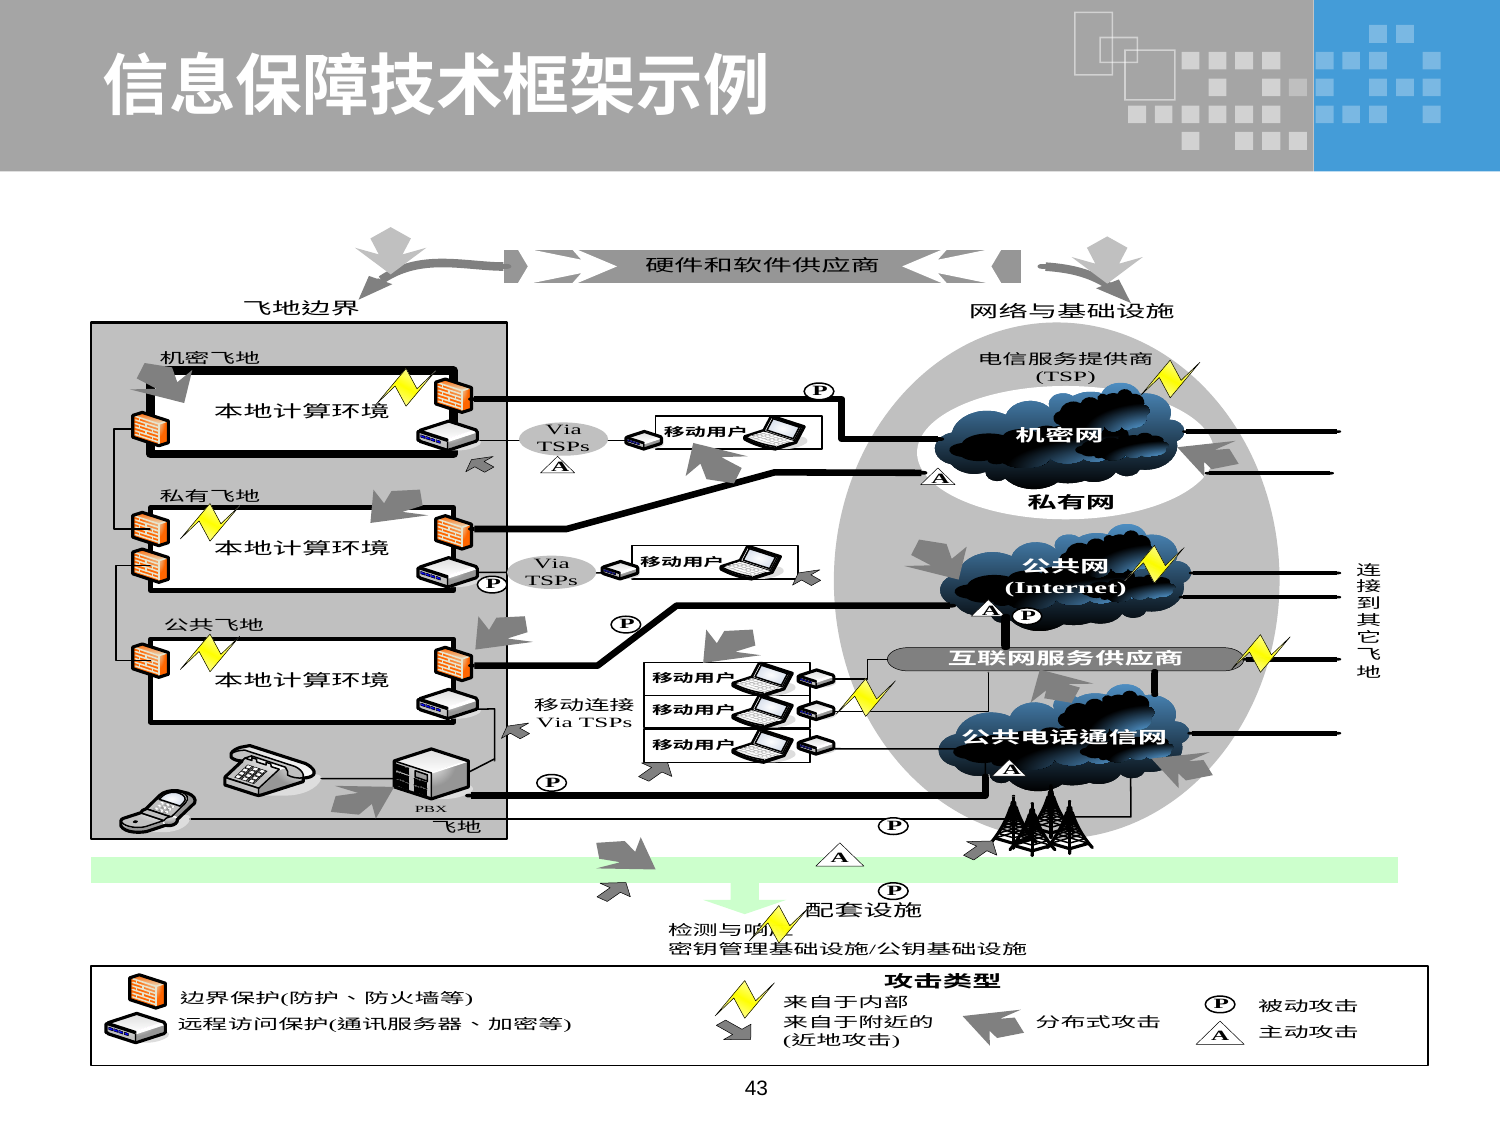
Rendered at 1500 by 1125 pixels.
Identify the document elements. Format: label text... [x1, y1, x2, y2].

picture [87, 225, 1432, 1068]
slide_number 43 [687, 1076, 826, 1111]
title 信息保障技术框架示例 [87, 42, 1252, 123]
